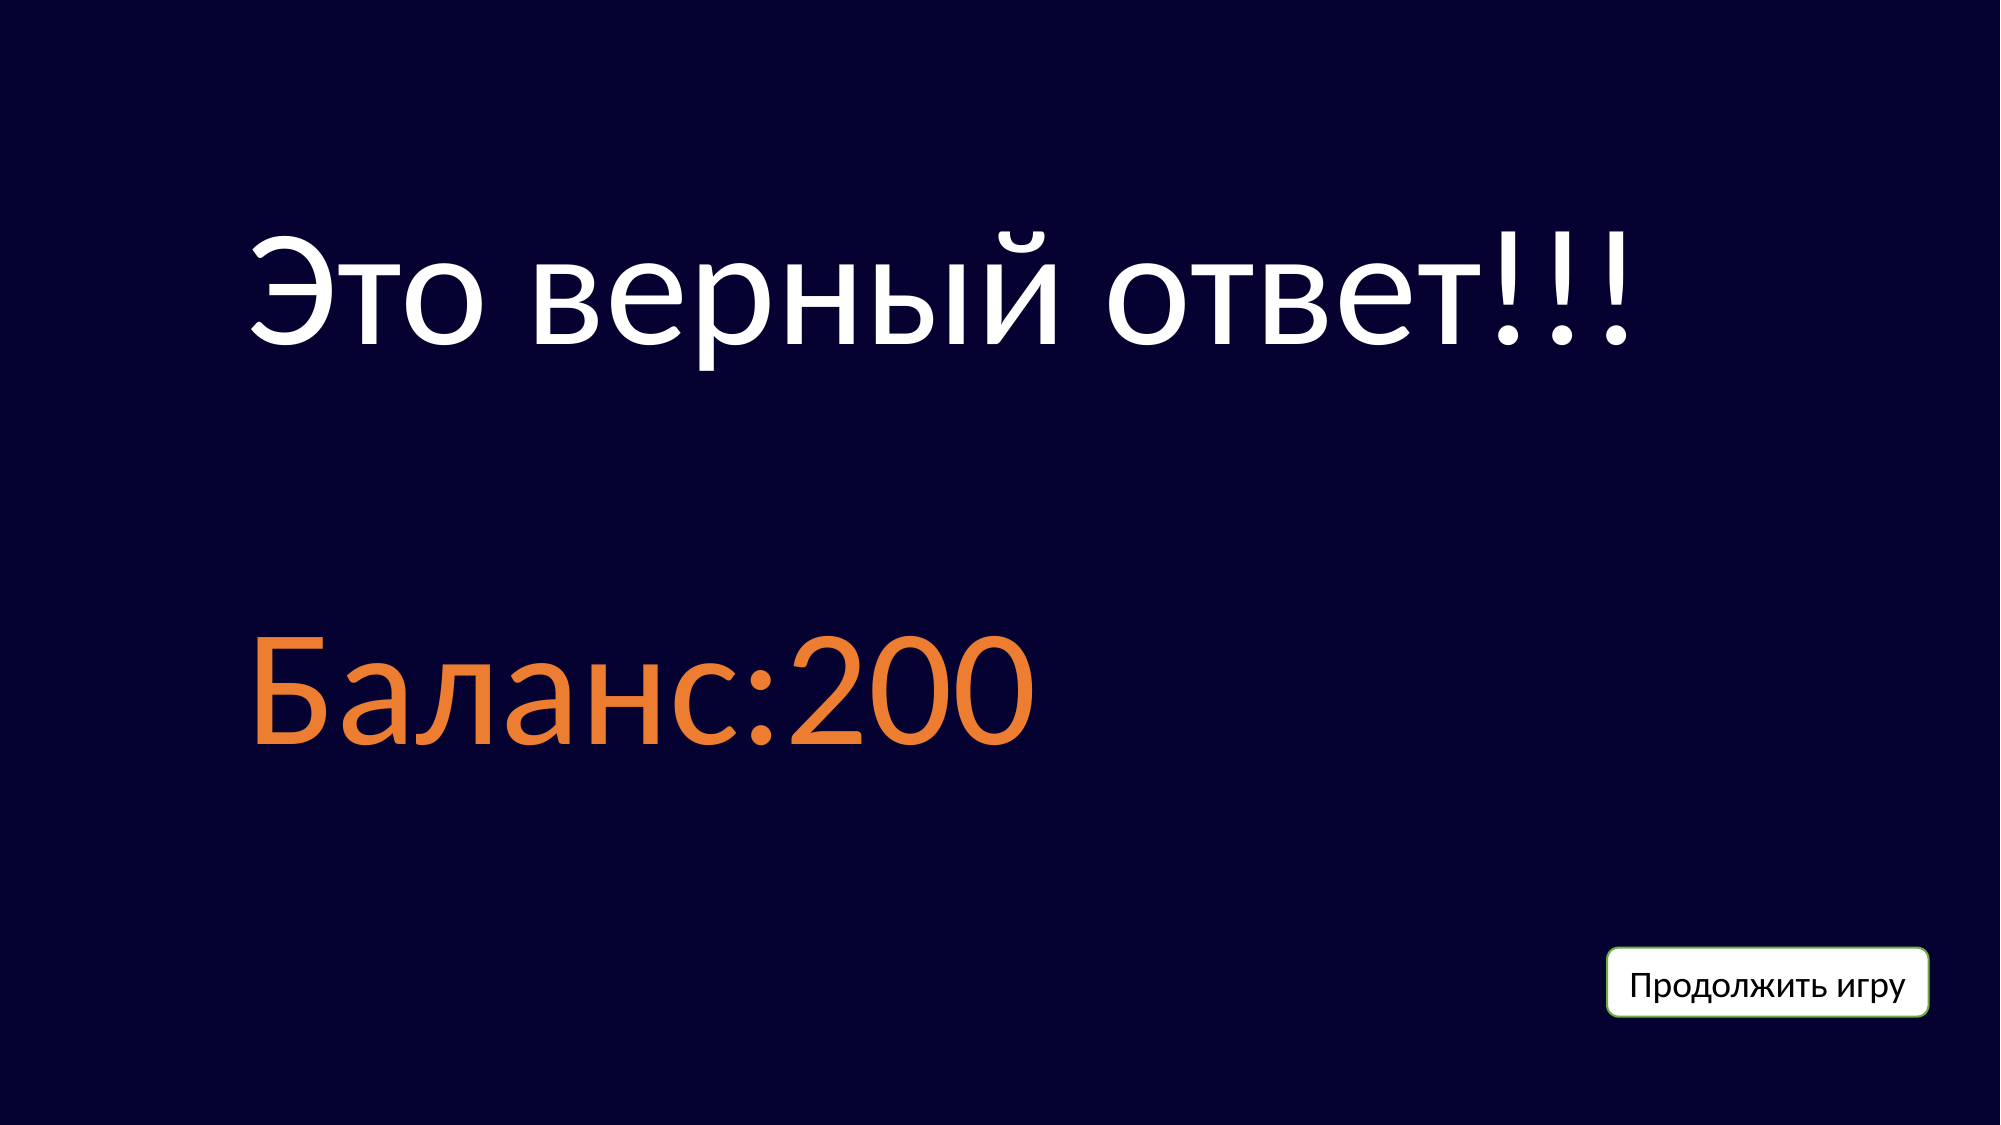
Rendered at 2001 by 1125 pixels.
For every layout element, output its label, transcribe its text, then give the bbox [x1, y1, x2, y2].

text_box Продолжить игру [1606, 946, 1930, 1018]
text_box Это верный ответ!!! Баланс:200 [231, 170, 1816, 785]
